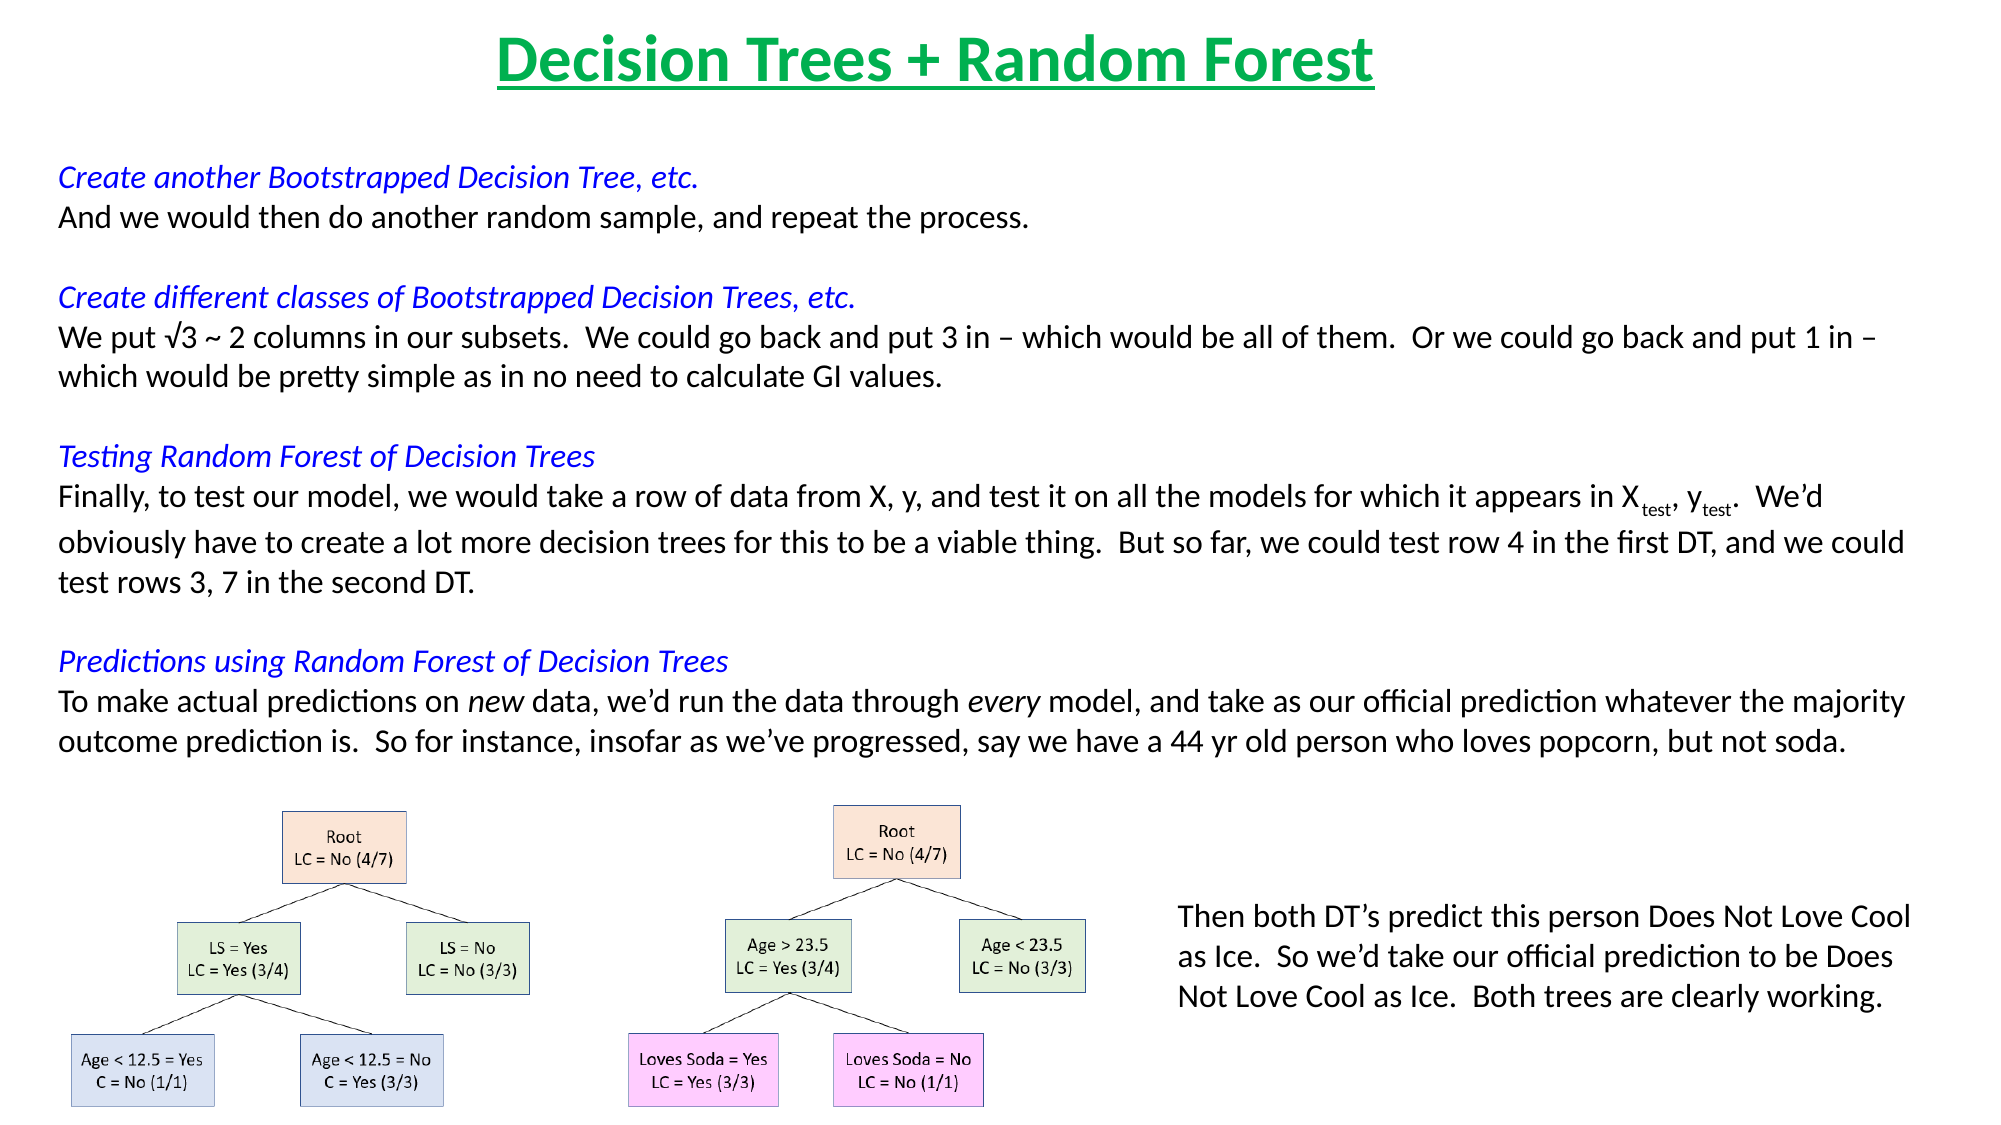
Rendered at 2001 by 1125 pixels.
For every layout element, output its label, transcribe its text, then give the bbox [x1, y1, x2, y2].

text_box Create another Bootstrapped Decision Tree, etc. And we would then do another random sample, and repeat the process. Create different classes of Bootstrapped Decision Trees, etc. We put √3 ~ 2 columns in our subsets. We could go back and put 3 in – which would be all of them. Or we could go back and put 1 in – which would be pretty simple as in no need to calculate GI values. Testing Random Forest of Decision Trees Finally, to test our model, we would take a row of data from X, y, and test it on all the models for which it appears in Xtest, ytest. We’d obviously have to create a lot more decision trees for this to be a viable thing. But so far, we could test row 4 in the first DT, and we could test rows 3, 7 in the second DT. Predictions using Random Forest of Decision Trees To make actual predictions on new data, we’d run the data through every model, and take as our official prediction whatever the majority outcome prediction is. So for instance, insofar as we’ve progressed, say we have a 44 yr old person who loves popcorn, but not soda. [43, 147, 1957, 767]
picture [67, 806, 533, 1111]
text_box Then both DT’s predict this person Does Not Love Cool as Ice. So we’d take our official prediction to be Does Not Love Cool as Ice. Both trees are clearly working. [1162, 887, 1957, 1022]
text_box Decision Trees + Random Forest [482, 7, 1400, 102]
picture [624, 799, 1089, 1111]
